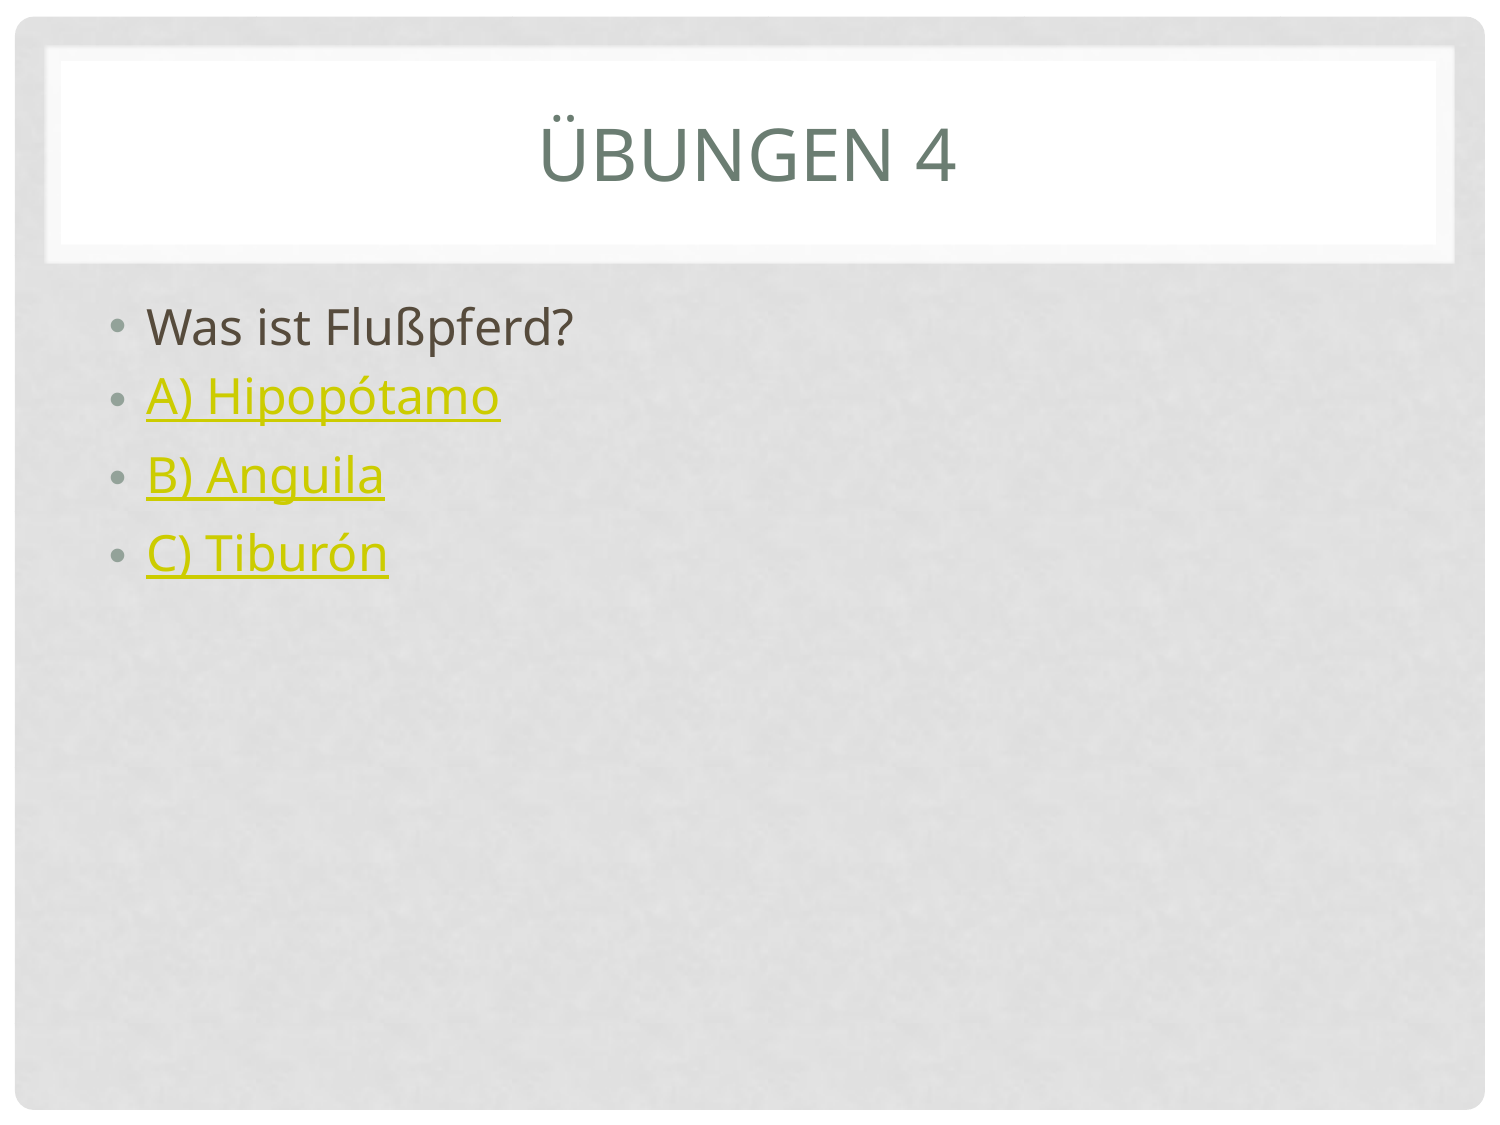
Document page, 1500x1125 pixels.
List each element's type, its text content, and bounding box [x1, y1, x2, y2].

title Übungen 4 [69, 66, 1425, 238]
list Was ist Flußpferd? A) Hipopótamo B) Anguila C) Tiburón [75, 287, 1425, 1005]
